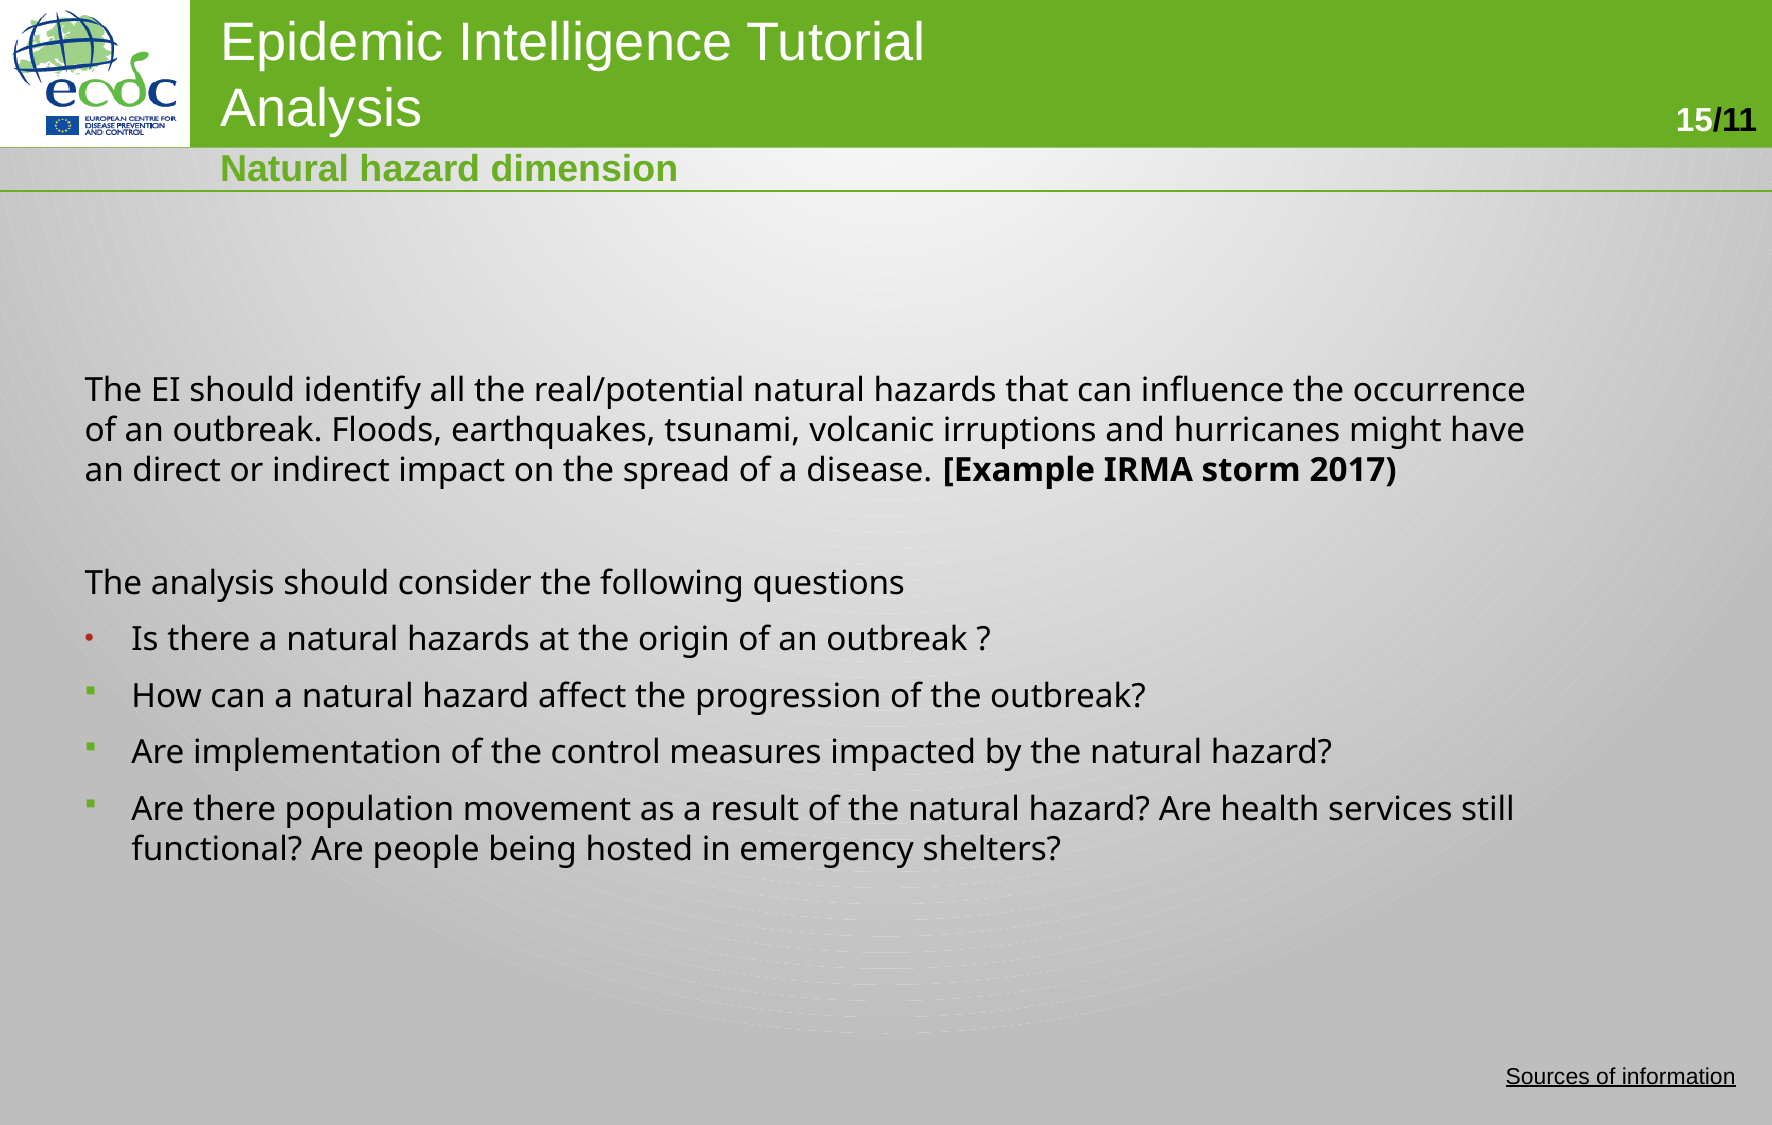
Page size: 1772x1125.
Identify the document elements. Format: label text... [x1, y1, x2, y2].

text_box The EI should identify all the real/potential natural hazards that can influence the occurrence of an outbreak. Floods, earthquakes, tsunami, volcanic irruptions and hurricanes might have an direct or indirect impact on the spread of a disease. [Example IRMA storm 2017) The analysis should consider the following questions Is there a natural hazards at the origin of an outbreak ? How can a natural hazard affect the progression of the outbreak? Are implementation of the control measures impacted by the natural hazard? Are there population movement as a result of the natural hazard? Are health services still functional? Are people being hosted in emergency shelters? [69, 360, 1580, 888]
text_box Natural hazard dimension [205, 141, 1406, 198]
text_box Sources of information [1456, 1057, 1751, 1097]
picture [0, 0, 190, 147]
